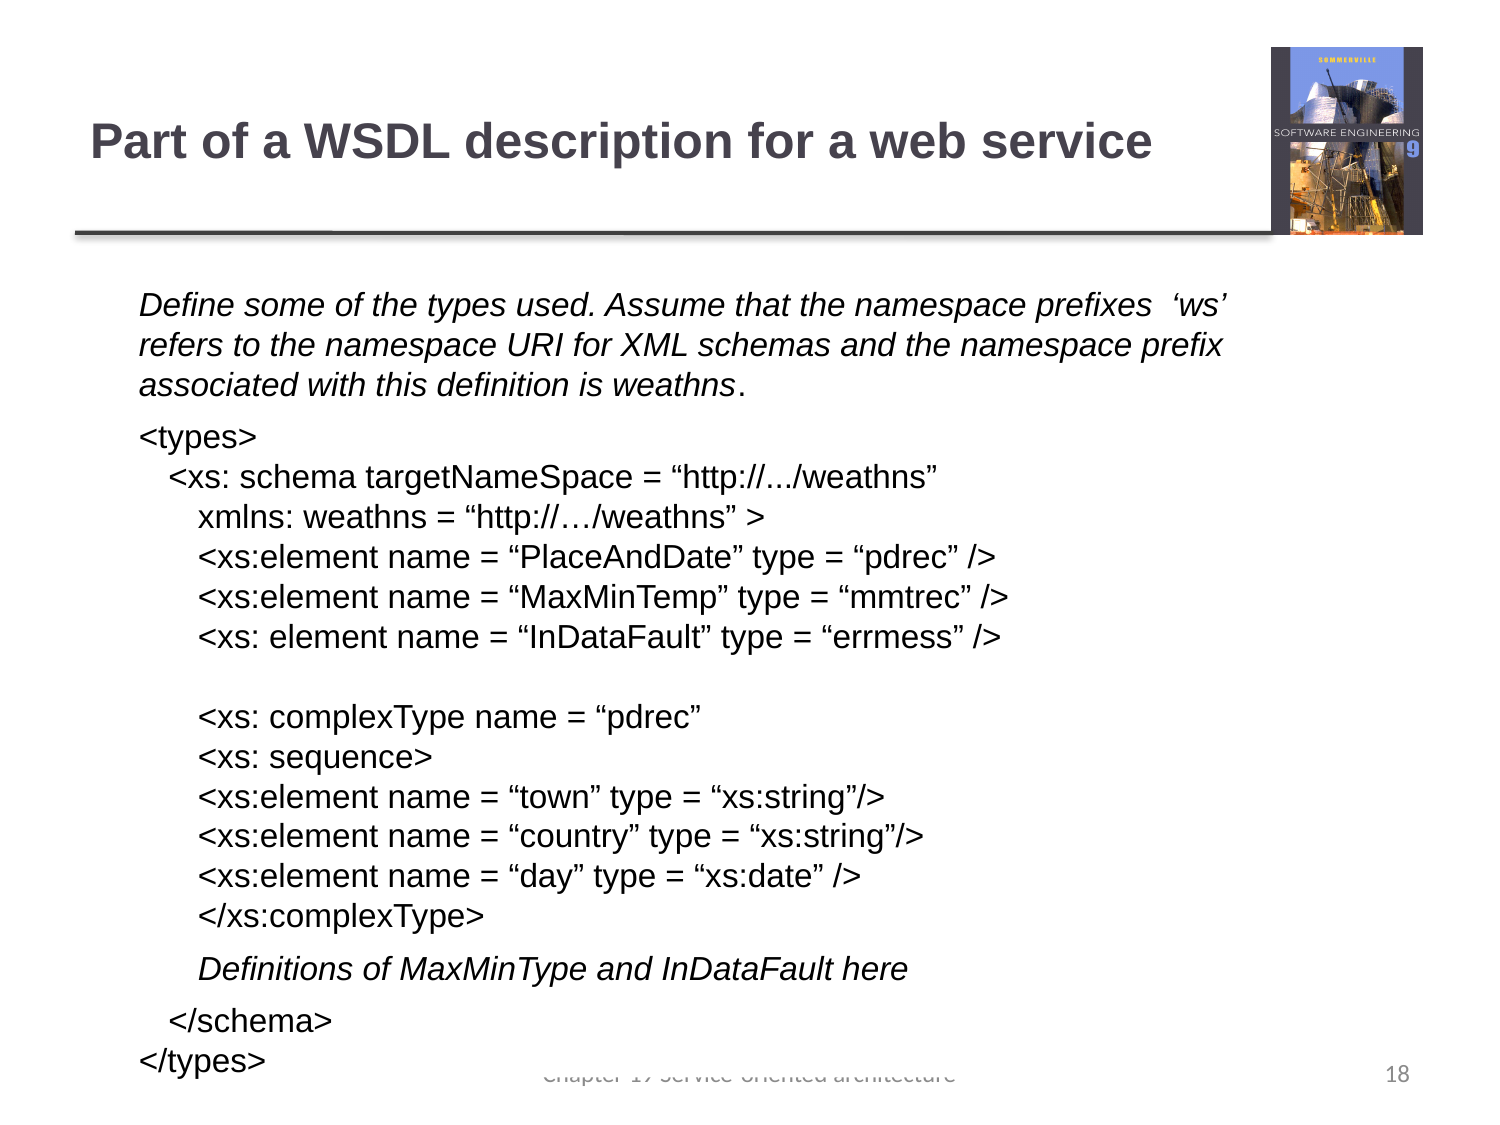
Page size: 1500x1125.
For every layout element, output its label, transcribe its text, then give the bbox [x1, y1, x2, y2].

text_box Define some of the types used. Assume that the namespace prefixes ‘ws’ refers to the namespace URI for XML schemas and the namespace prefix associated with this definition is weathns. <types> <xs: schema targetNameSpace = “http://.../weathns” xmlns: weathns = “http://…/weathns” > <xs:element name = “PlaceAndDate” type = “pdrec” /> <xs:element name = “MaxMinTemp” type = “mmtrec” /> <xs: element name = “InDataFault” type = “errmess” /> <xs: complexType name = “pdrec” <xs: sequence> <xs:element name = “town” type = “xs:string”/> <xs:element name = “country” type = “xs:string”/> <xs:element name = “day” type = “xs:date” /> </xs:complexType> Definitions of MaxMinType and InDataFault here </schema> </types> [123, 253, 1329, 1078]
slide_number 18 [1074, 1042, 1425, 1103]
title Part of a WSDL description for a web service [74, 44, 1272, 233]
picture [1272, 47, 1423, 235]
footer Chapter 19 Service-oriented architecture [512, 1042, 988, 1103]
